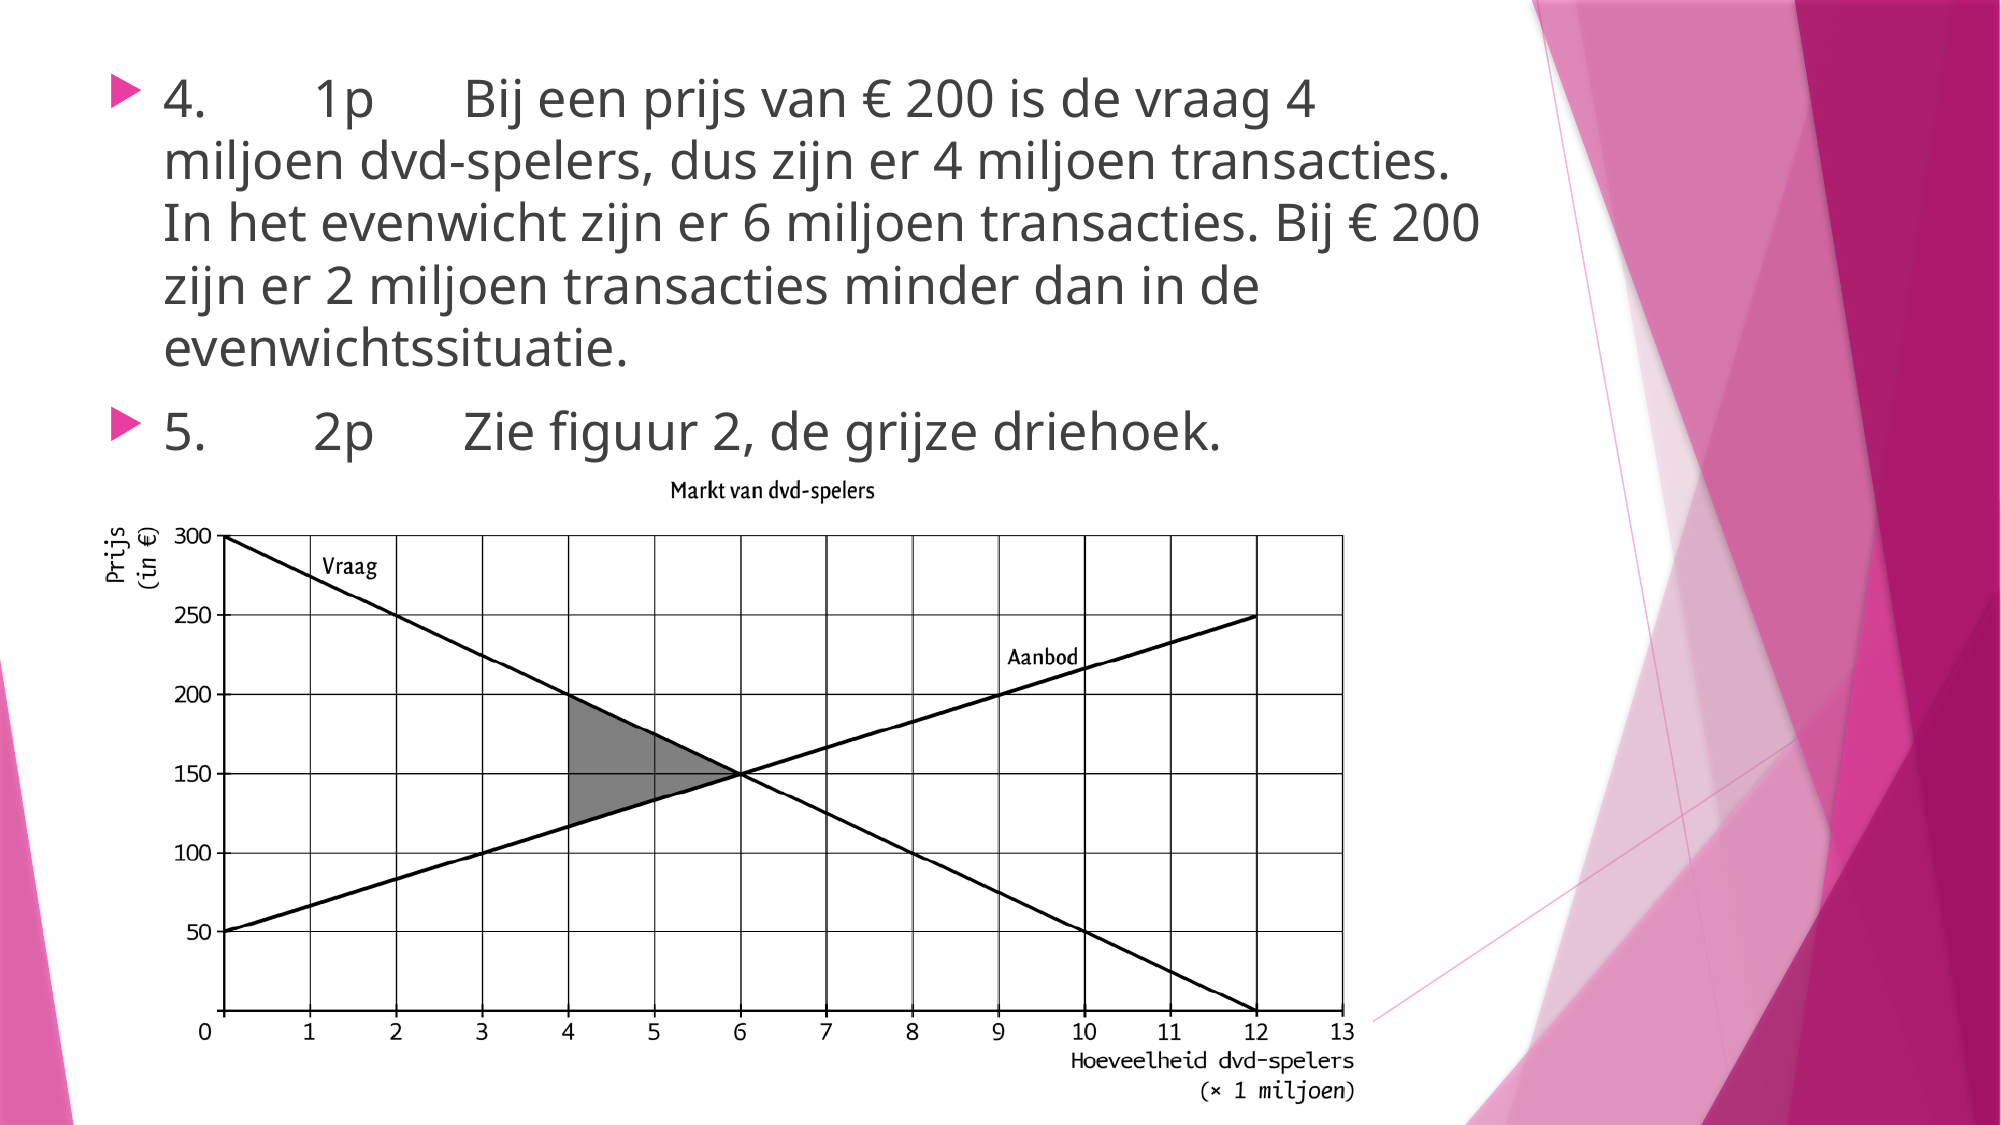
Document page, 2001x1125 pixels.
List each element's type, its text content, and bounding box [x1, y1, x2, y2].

picture [91, 465, 1374, 1125]
list 4. 1p Bij een prijs van € 200 is de vraag 4 miljoen dvd-spelers, dus zijn er 4 miljoen transacties. In het evenwicht zijn er 6 miljoen transacties. Bij € 200 zijn er 2 miljoen transacties minder dan in de evenwichtssituatie. 5. 2p Zie figuur 2, de grijze driehoek. [92, 57, 1522, 991]
